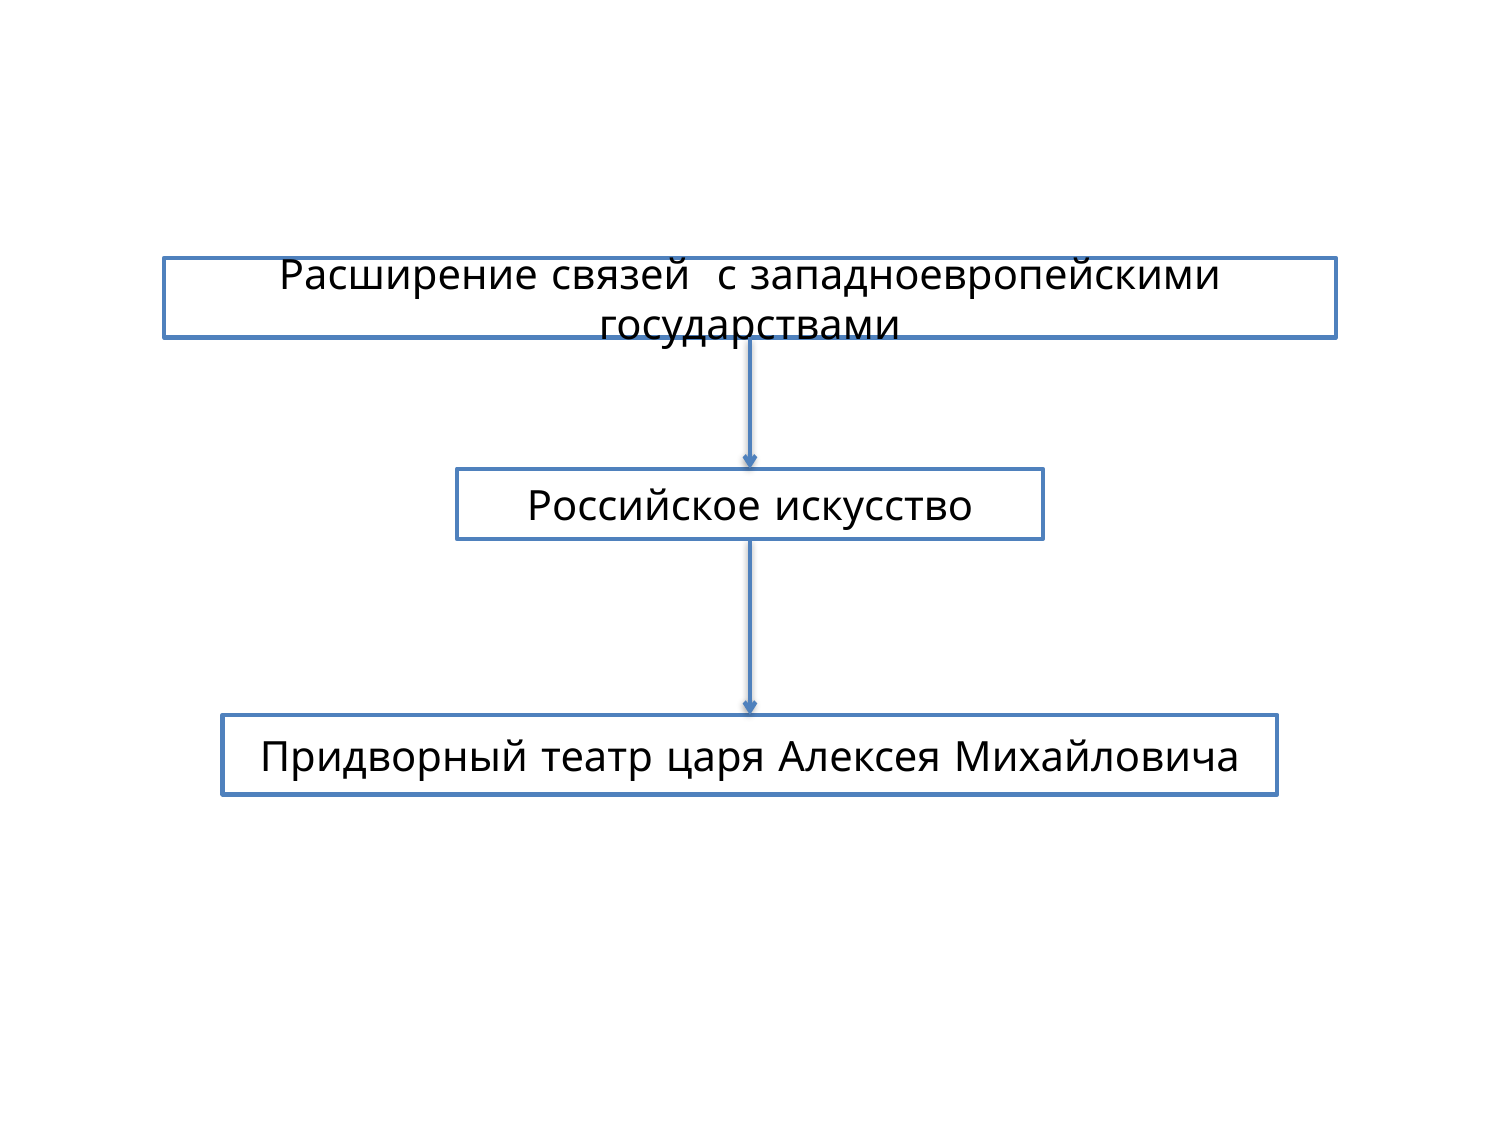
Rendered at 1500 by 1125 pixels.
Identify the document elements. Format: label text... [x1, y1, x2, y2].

text_box Расширение связей с западноевропейскими государствами [162, 256, 1338, 340]
text_box Российское искусство [455, 467, 1045, 541]
text_box Придворный театр царя Алексея Михайловича [220, 713, 1279, 797]
